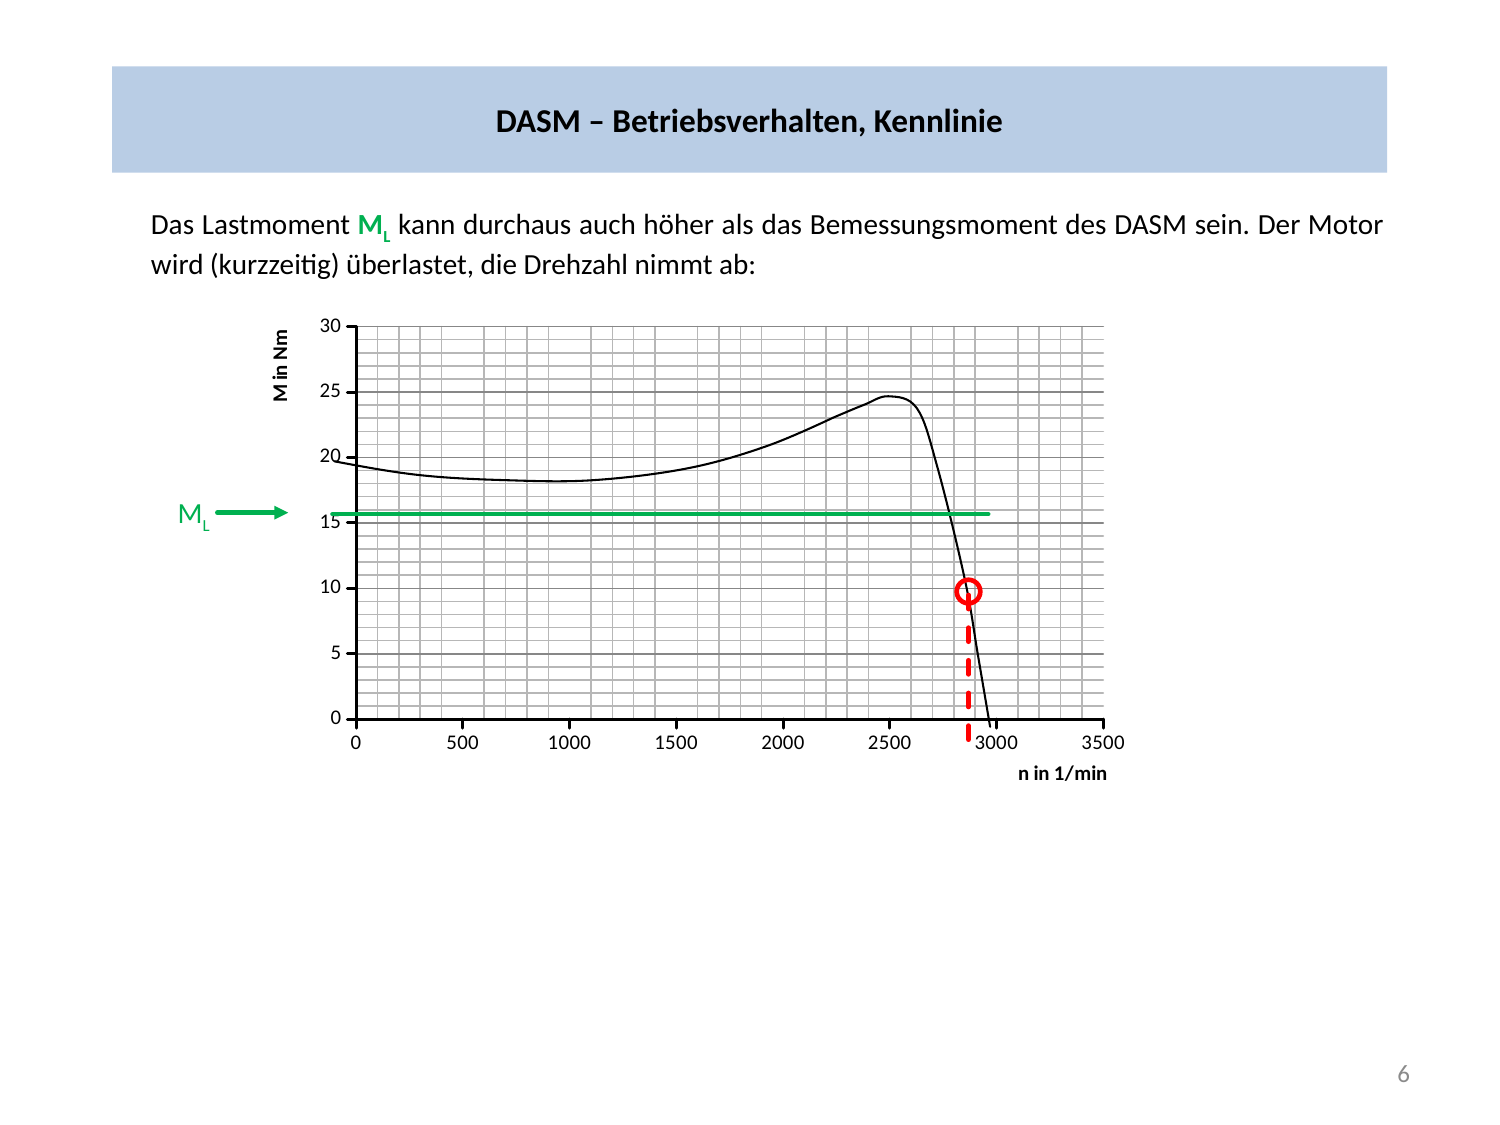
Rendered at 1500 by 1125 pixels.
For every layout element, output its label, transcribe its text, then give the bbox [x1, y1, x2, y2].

subtitle Das Lastmoment ML kann durchaus auch höher als das Bemessungsmoment des DASM sein. Der Motor wird (kurzzeitig) überlastet, die Drehzahl nimmt ab: [135, 198, 1400, 927]
slide_number 6 [1074, 1042, 1425, 1103]
chart [241, 305, 1144, 823]
title DASM – Betriebsverhalten, Kennlinie [112, 66, 1388, 173]
text_box ML [162, 487, 236, 542]
